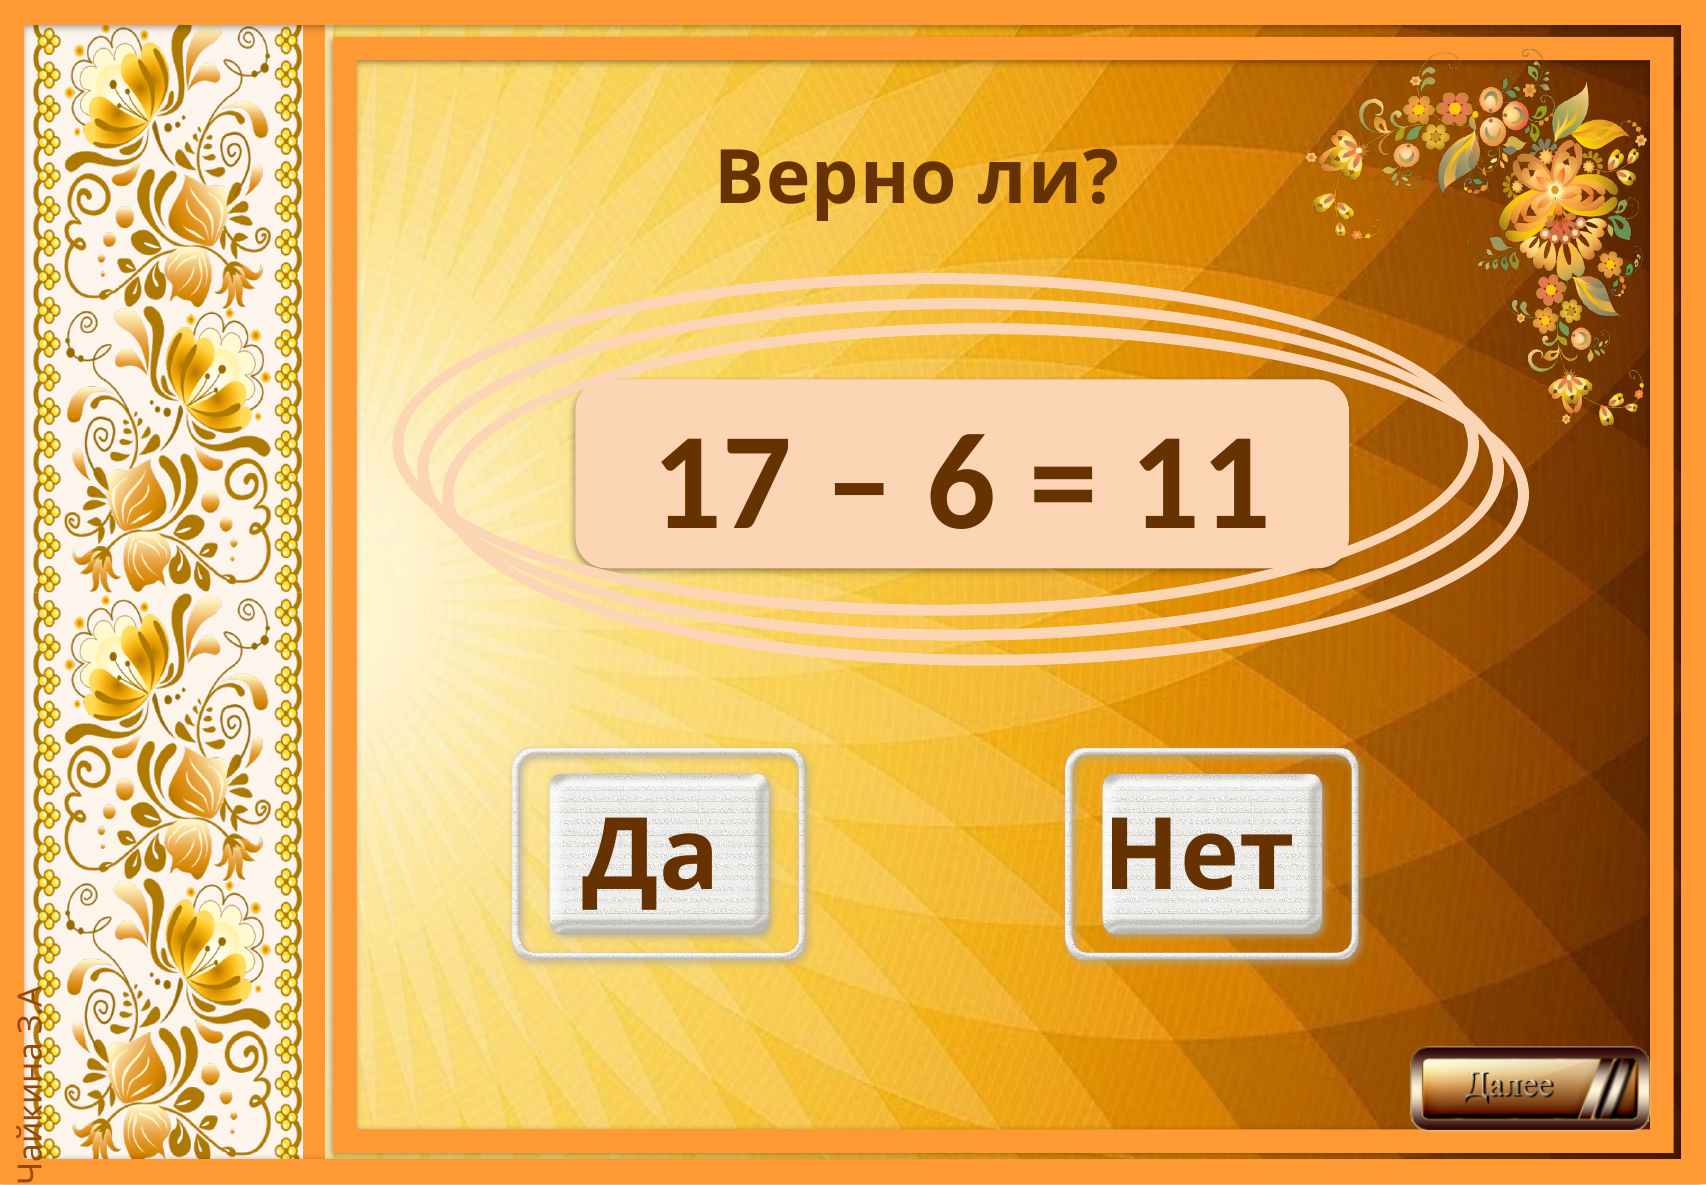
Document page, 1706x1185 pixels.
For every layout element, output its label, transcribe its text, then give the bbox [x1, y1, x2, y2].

text_box [440, 321, 1532, 668]
text_box [415, 296, 1491, 534]
picture [32, 1048, 39, 1056]
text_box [501, 733, 820, 976]
picture [25, 993, 31, 1000]
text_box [1054, 733, 1373, 976]
picture [25, 1130, 38, 1138]
text_box [390, 271, 1466, 509]
text_box [467, 439, 1507, 643]
text_box Верно ли? [392, 119, 1444, 317]
picture [25, 1091, 38, 1099]
picture [25, 25, 303, 1159]
picture [32, 1149, 39, 1157]
picture [25, 1068, 31, 1077]
picture [325, 25, 1681, 1159]
text_box 17 – 6 = 11 [574, 378, 1350, 570]
picture [25, 1149, 32, 1159]
text_box [460, 426, 1482, 618]
